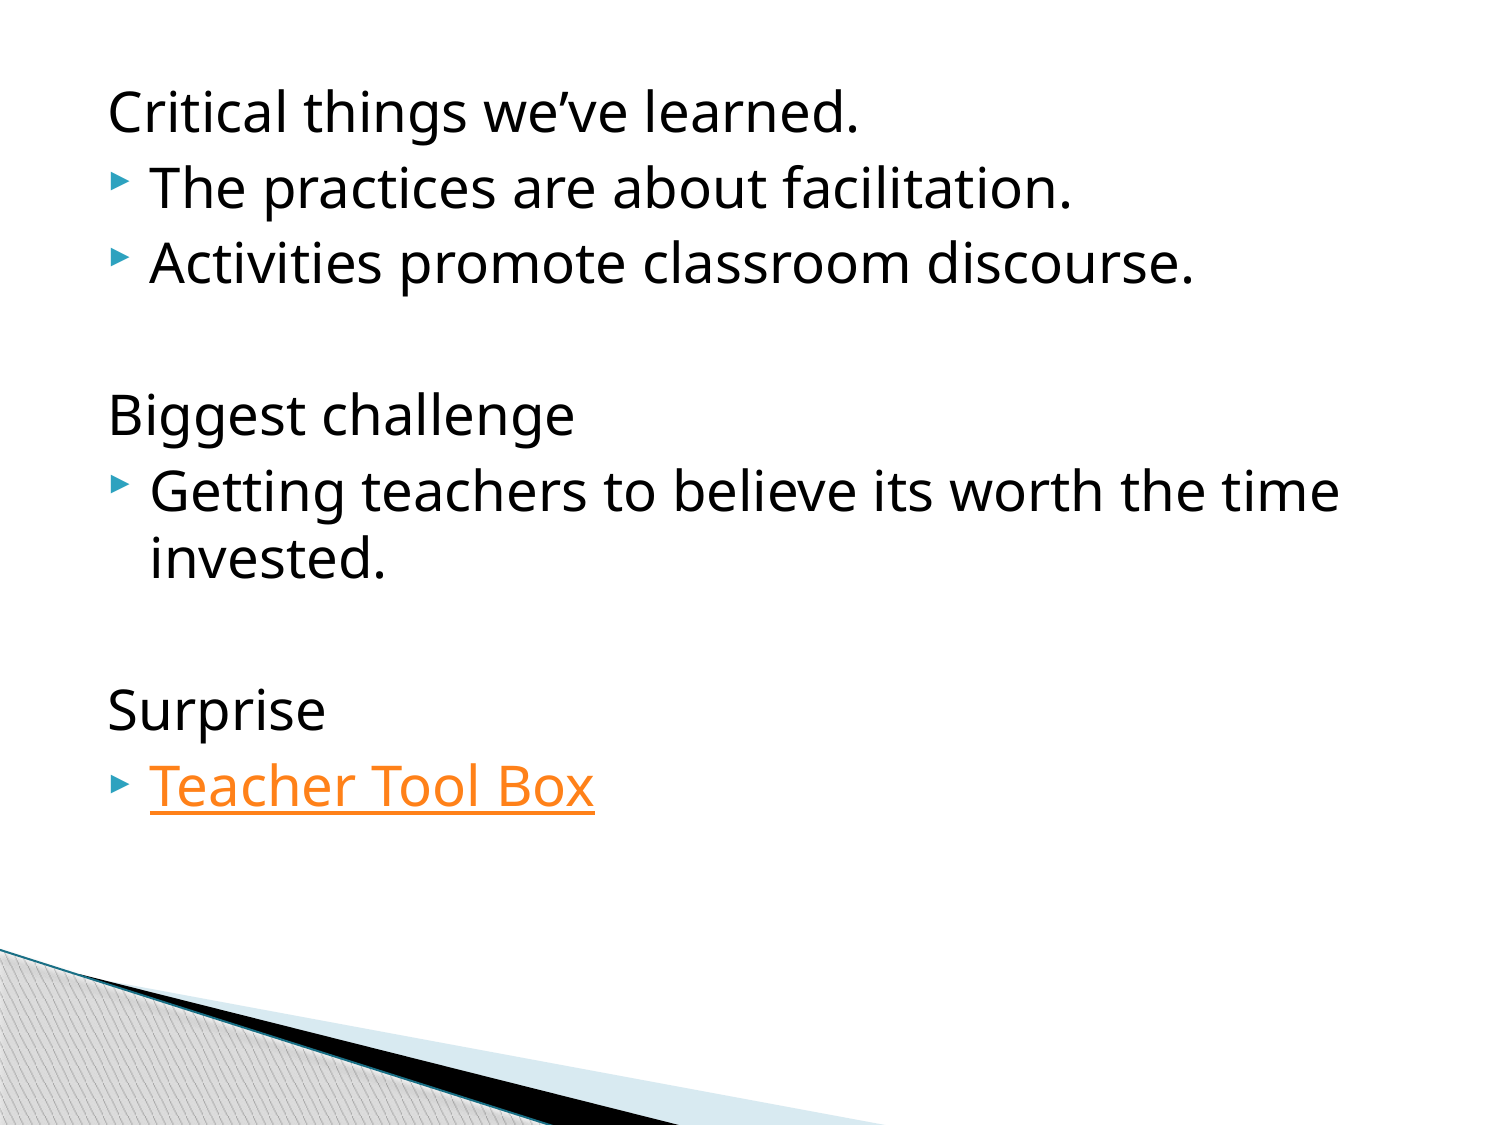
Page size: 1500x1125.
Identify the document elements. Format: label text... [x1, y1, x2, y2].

list Critical things we’ve learned. The practices are about facilitation. Activities promote classroom discourse. Biggest challenge Getting teachers to believe its worth the time invested. Surprise Teacher Tool Box [75, 68, 1425, 986]
